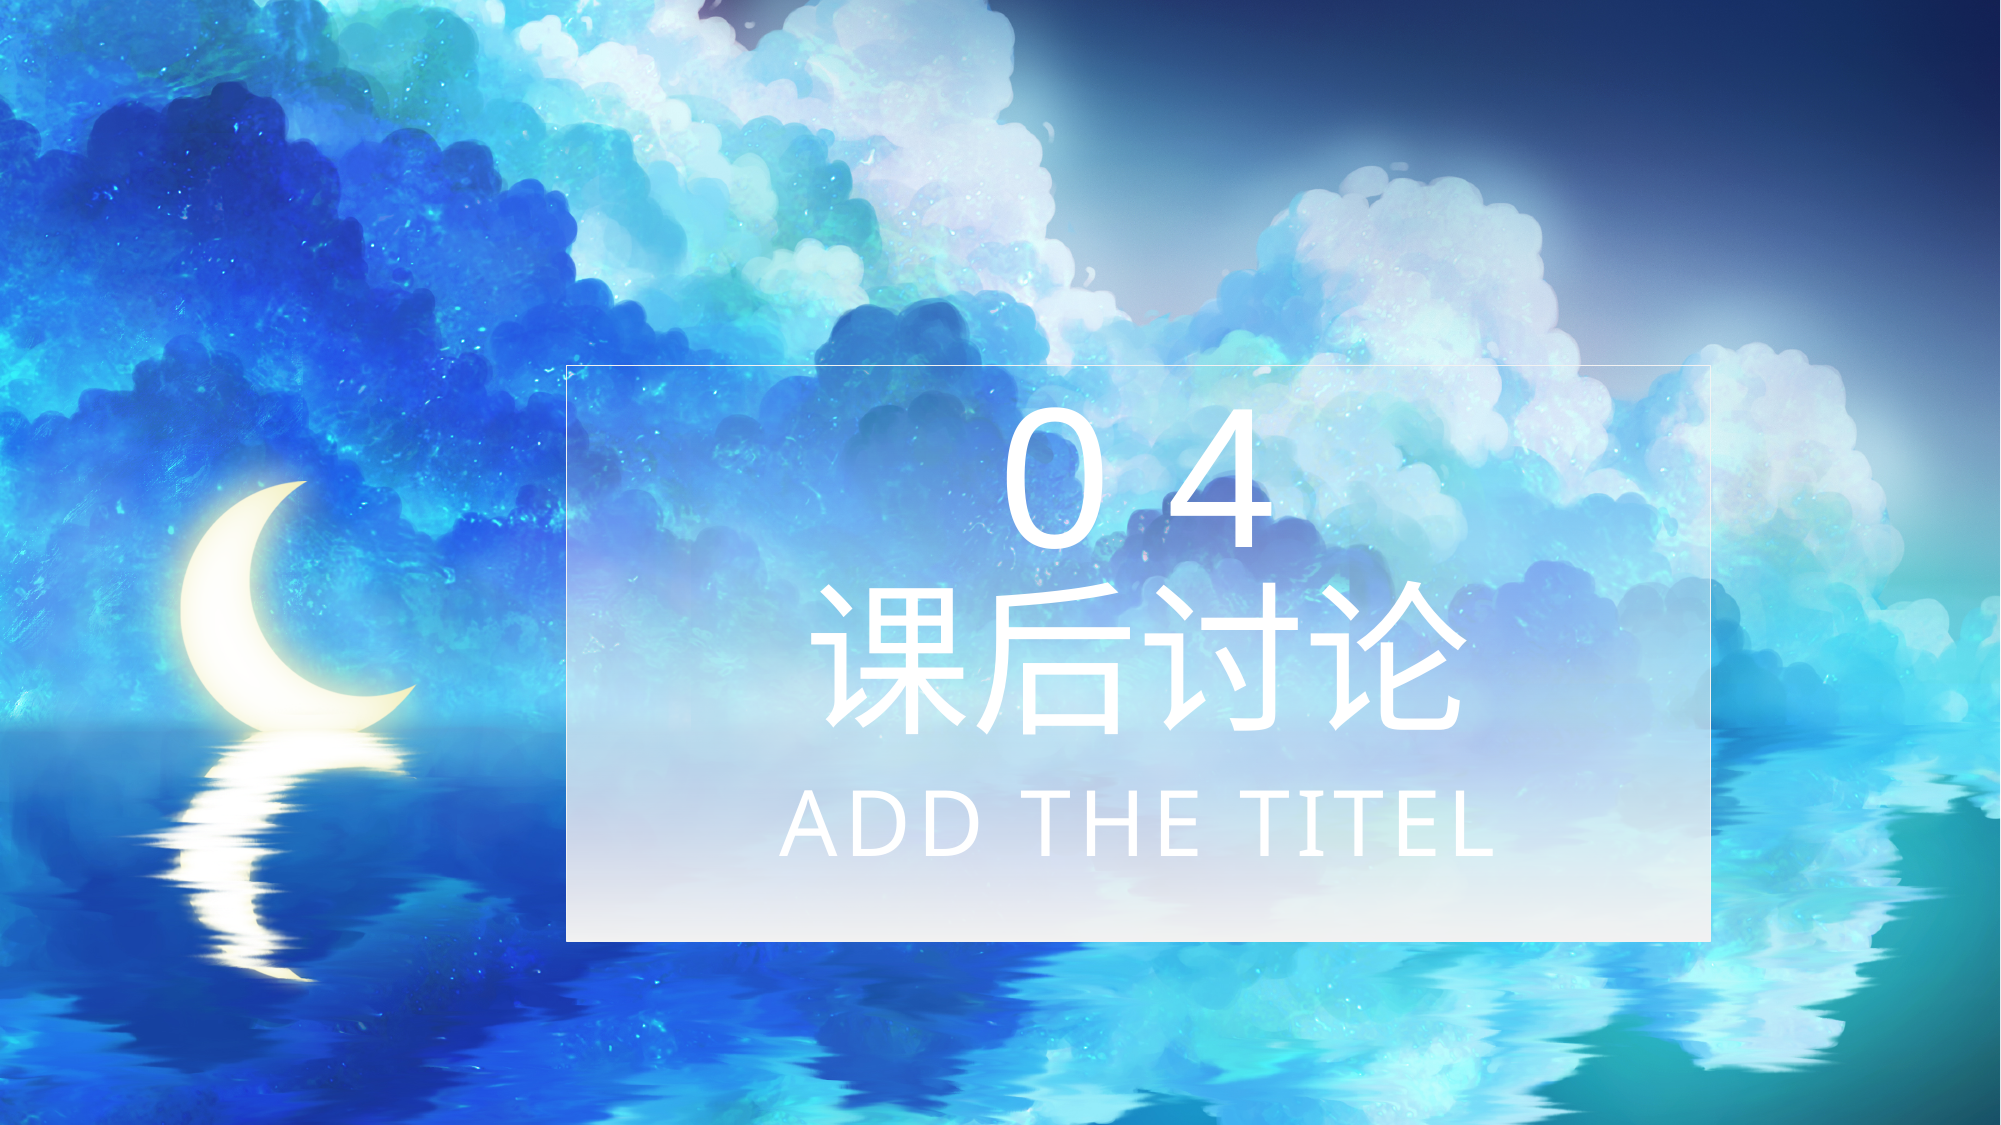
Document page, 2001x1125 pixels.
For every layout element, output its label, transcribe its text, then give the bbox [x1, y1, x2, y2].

text_box ADD THE TITEL [764, 757, 1512, 883]
picture [0, 0, 2001, 1125]
text_box 0 4 [926, 420, 1351, 515]
text_box 课后讨论 [994, 547, 1283, 611]
text_box [565, 364, 1712, 942]
